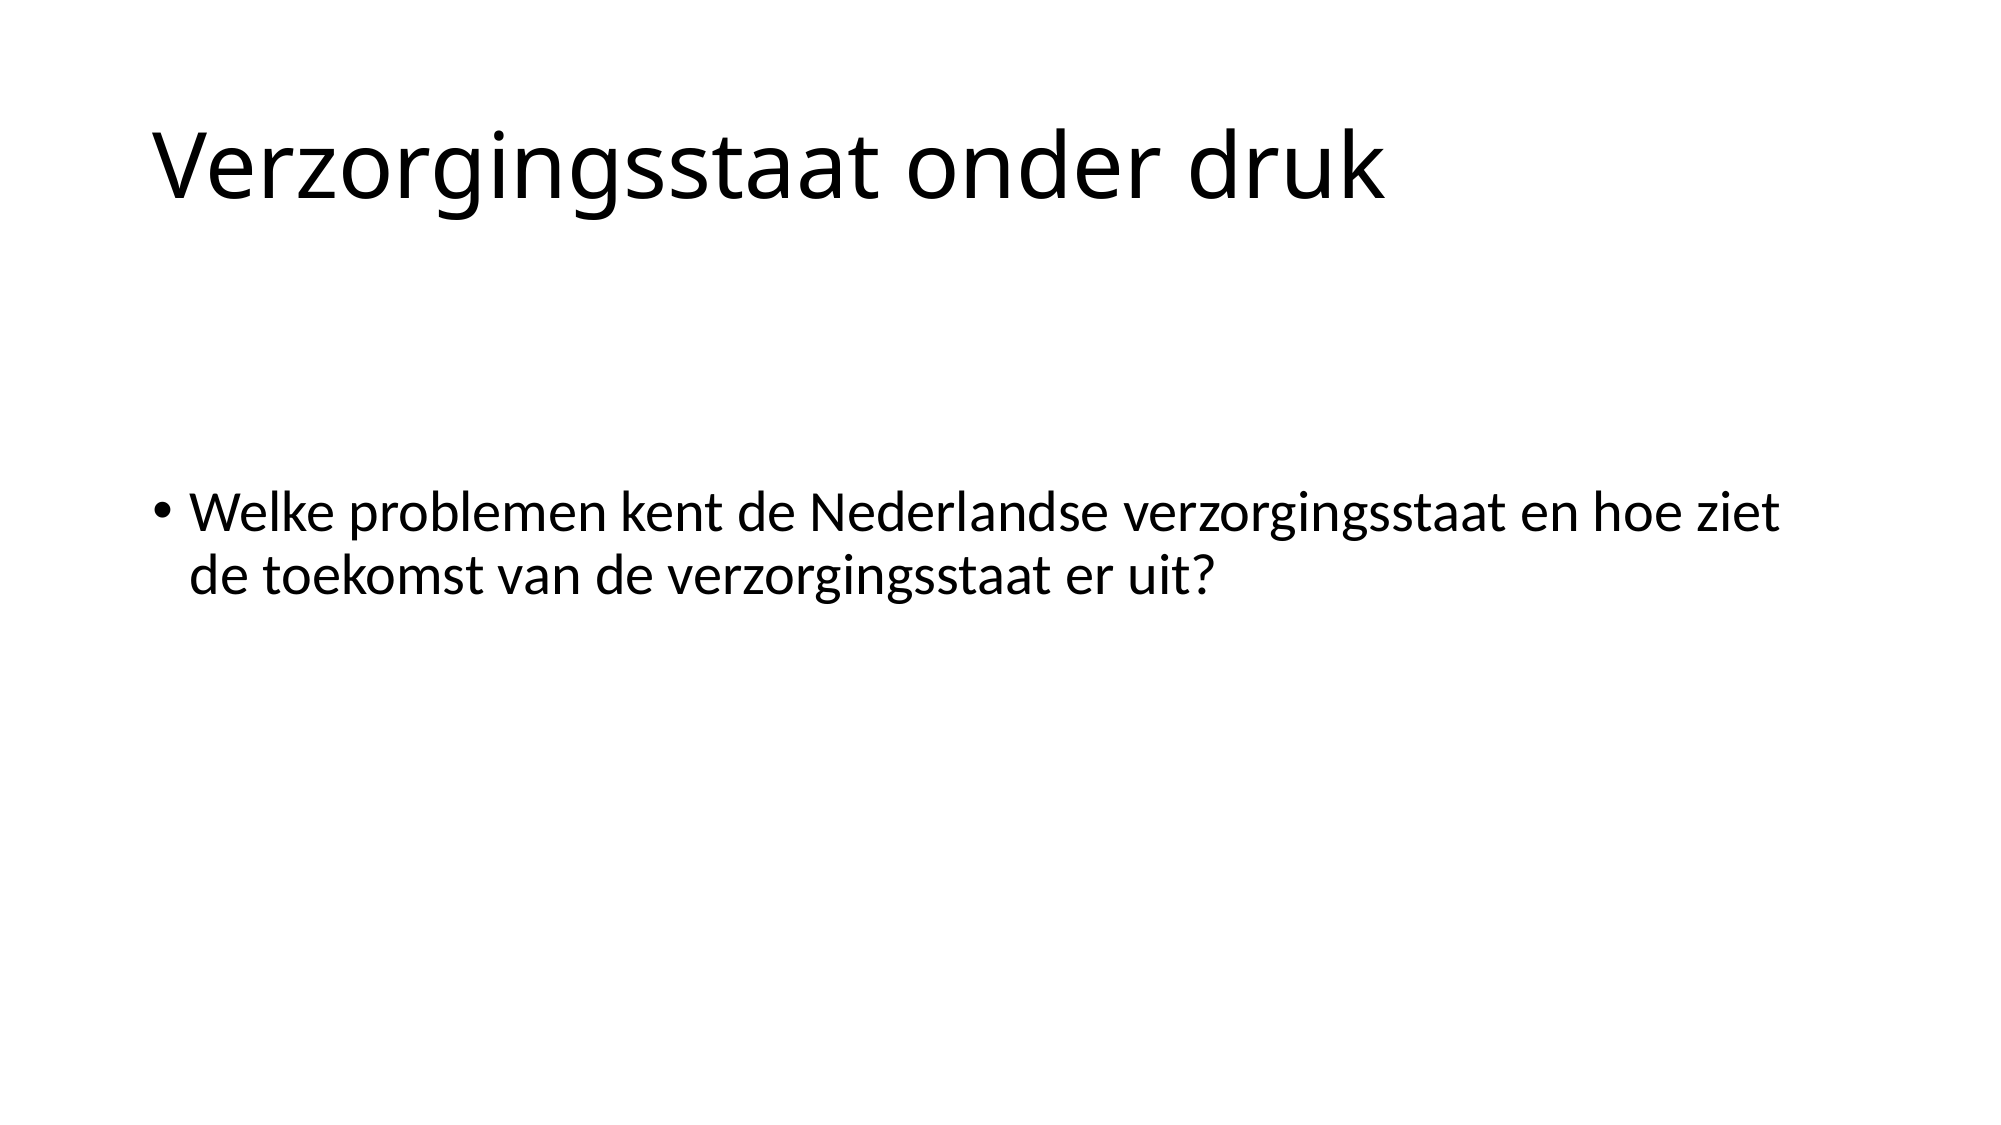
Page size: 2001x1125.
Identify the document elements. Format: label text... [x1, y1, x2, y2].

title Verzorgingsstaat onder druk [137, 59, 1863, 278]
list Welke problemen kent de Nederlandse verzorgingsstaat en hoe ziet de toekomst van de verzorgingsstaat er uit? [137, 299, 1863, 1014]
